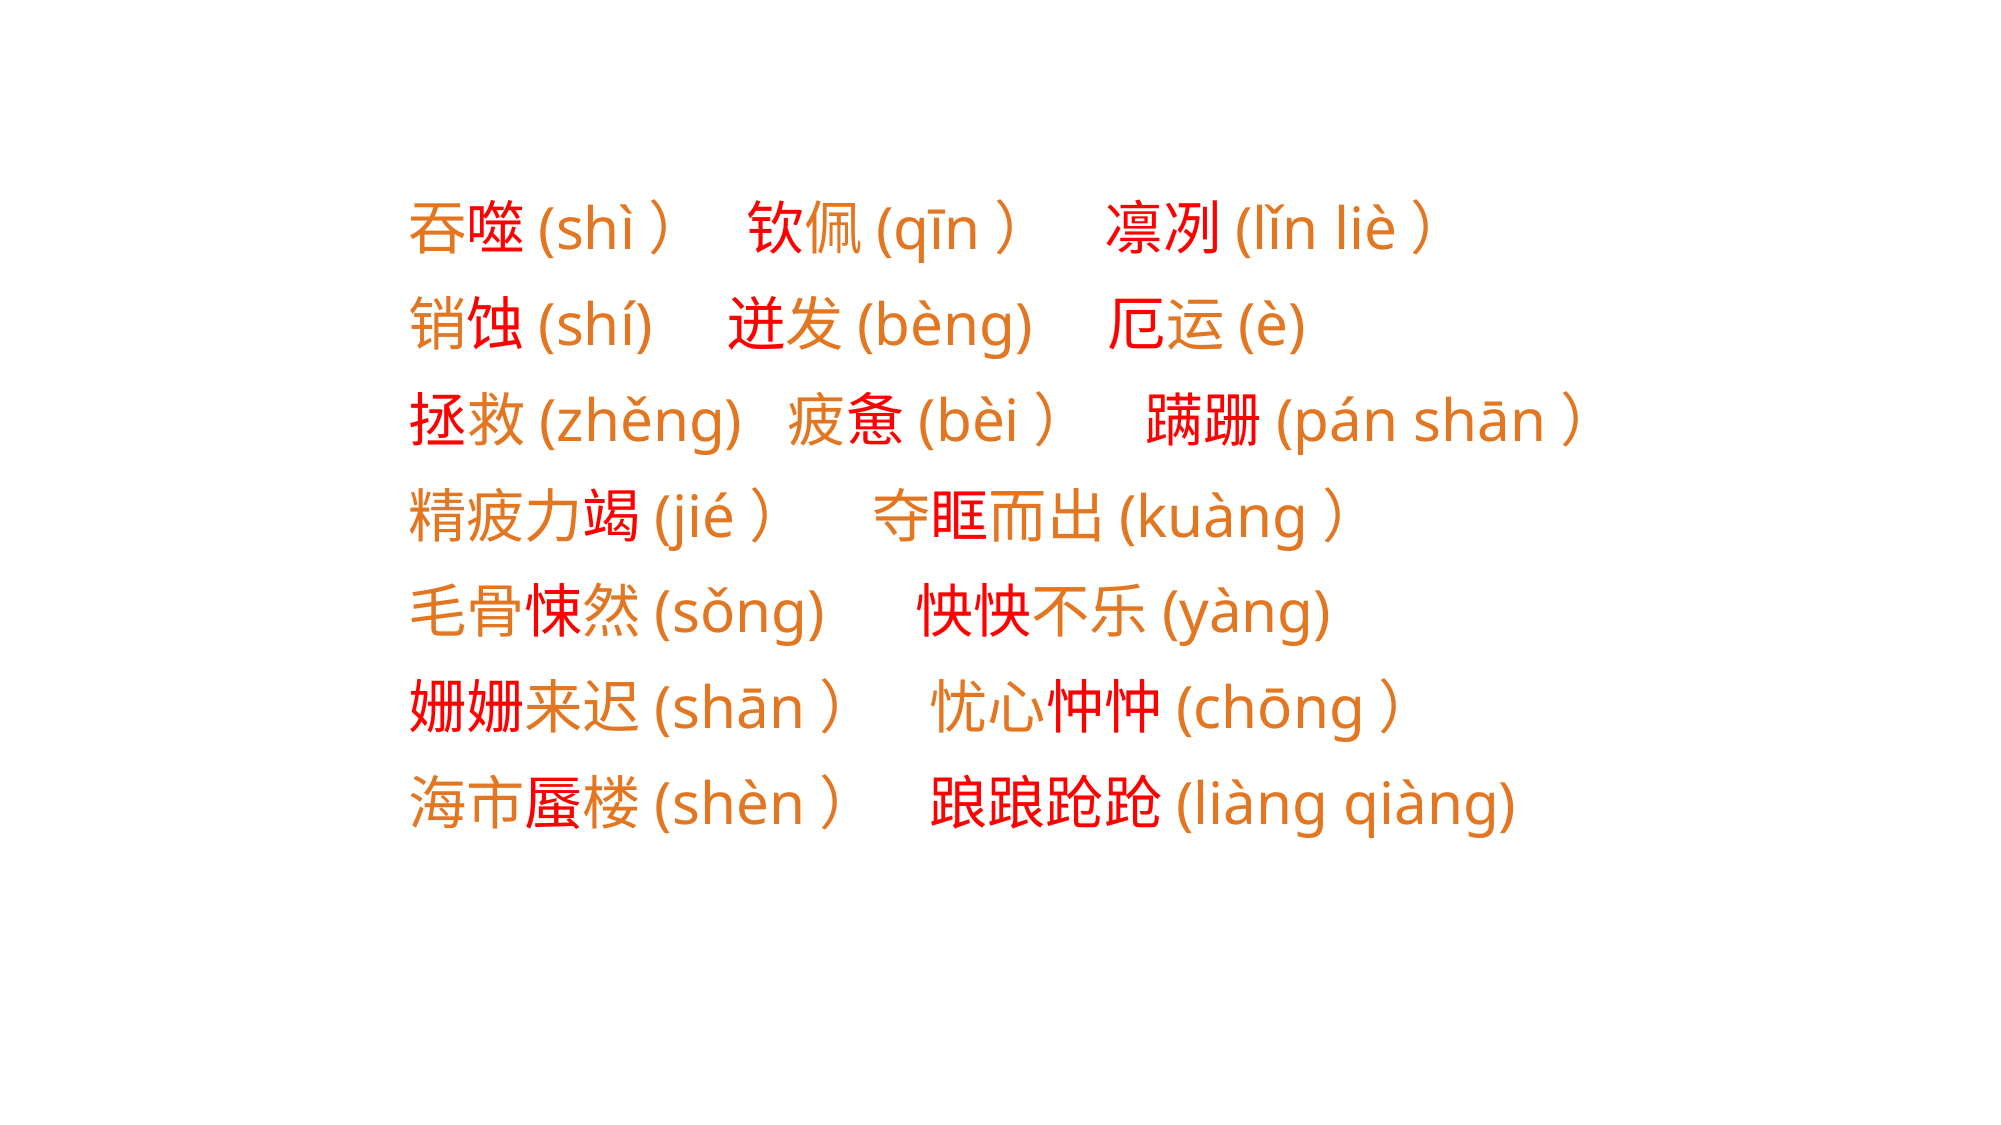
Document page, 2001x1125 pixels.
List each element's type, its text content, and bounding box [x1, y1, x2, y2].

list 吞噬(shì） 钦佩(qīn） 凛冽(lǐn liè） 销蚀(shí) 迸发(bènɡ) 厄运(è) 拯救(zhěnɡ) 疲惫(bèi） 蹒跚(pán shān） 精疲力竭(jié） 夺眶而出(kuànɡ） 毛骨悚然(sǒnɡ) 怏怏不乐(yànɡ) 姗姗来迟(shān） 忧心忡忡(chōnɡ） 海市蜃楼(shèn） 踉踉跄跄(liàng qiànɡ) [353, 170, 1647, 885]
